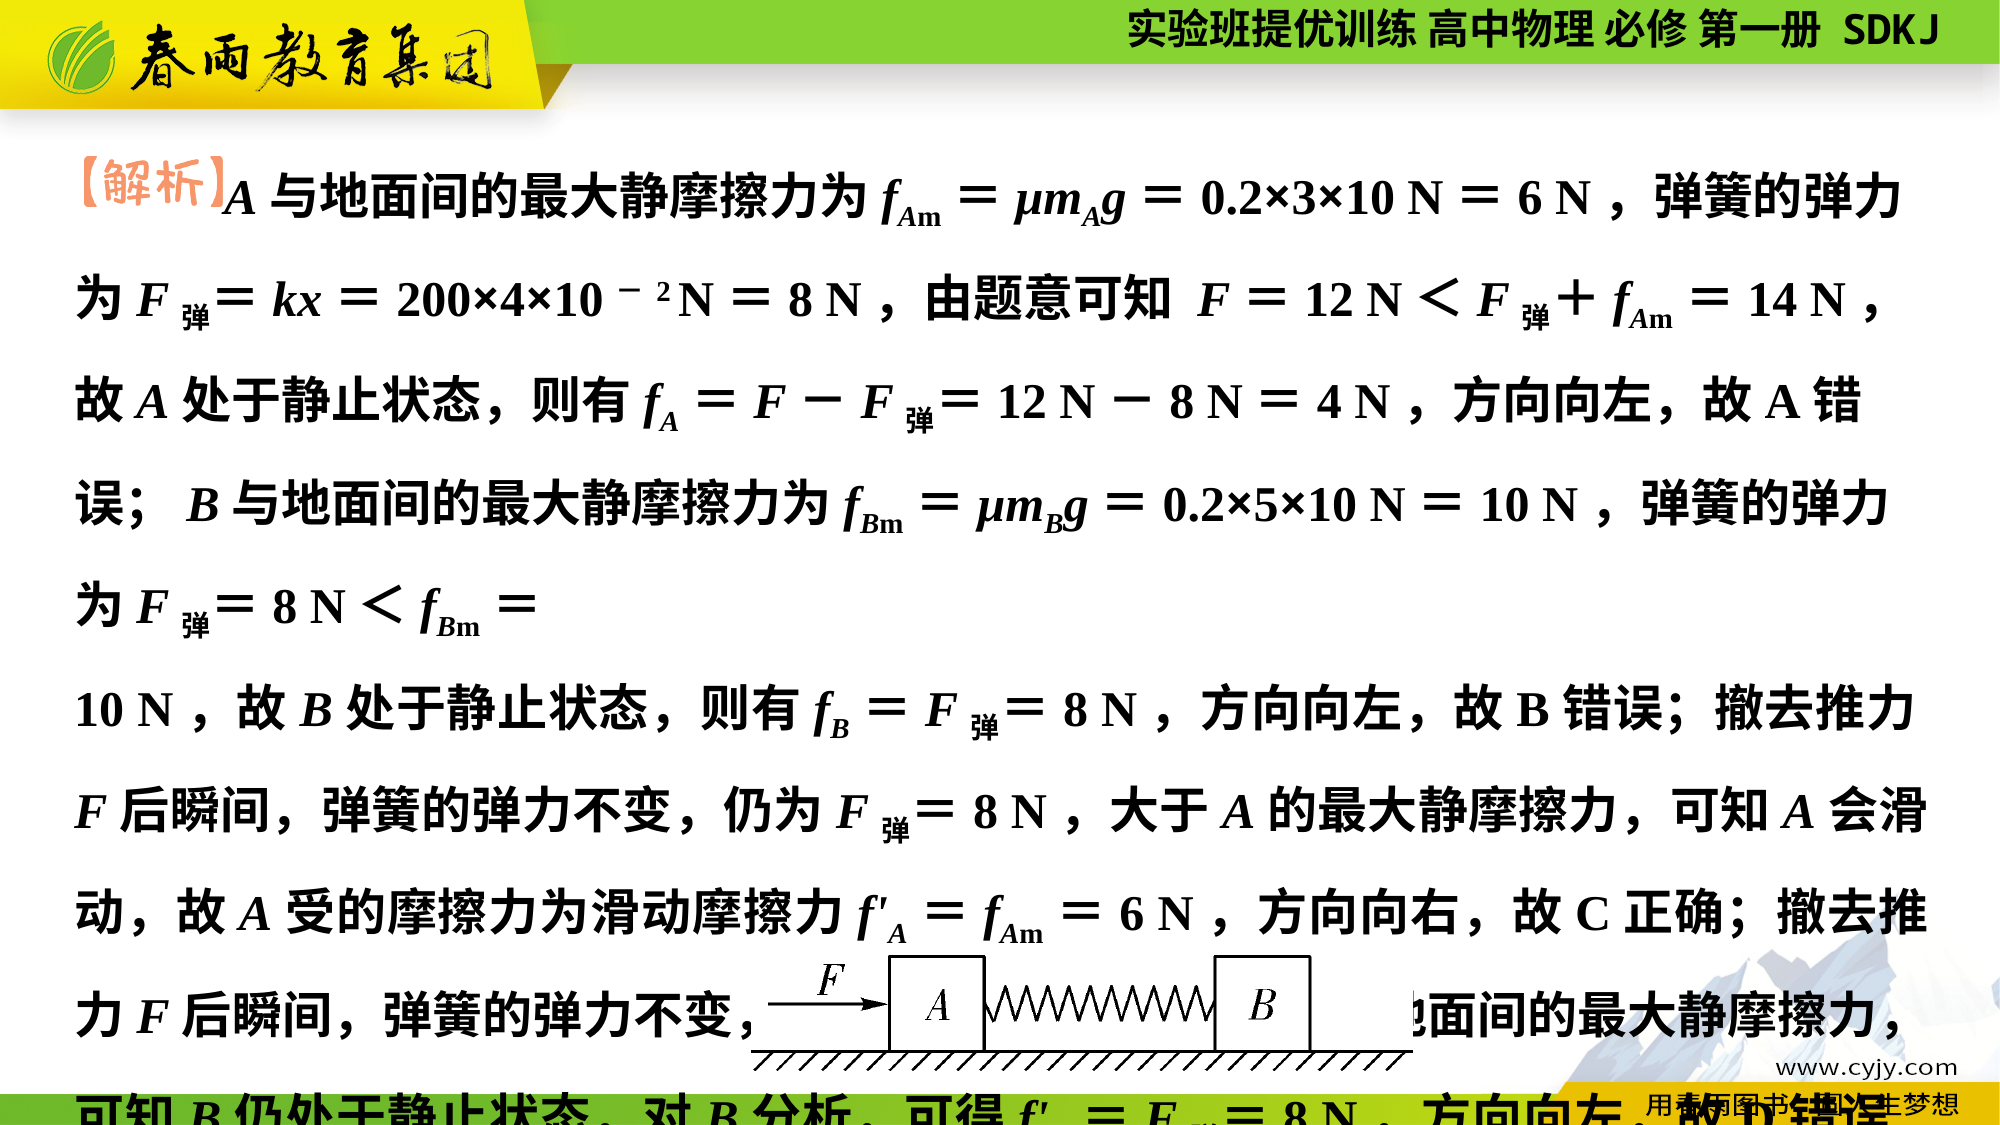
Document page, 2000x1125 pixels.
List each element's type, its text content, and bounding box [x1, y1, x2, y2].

picture [0, 0, 2000, 1125]
list A与地面间的最大静摩擦力为fAm＝μmAg＝0.2×3×10 N＝6 N，弹簧的弹力为F弹＝kx＝200×4×10－2 N＝8 N，由题意可知 F＝12 N＜F弹＋fAm＝14 N，故A处于静止状态，则有fA＝F－F弹＝12 N－8 N＝4 N，方向向左，故A错误；B与地面间的最大静摩擦力为fBm＝μmBg＝0.2×5×10 N＝10 N，弹簧的弹力为F弹＝8 N＜fBm＝ 10 N，故B处于静止状态，则有fB＝F弹＝8 N，方向向左，故B错误；撤去推力F后瞬间，弹簧的弹力不变，仍为F弹＝8 N，大于A的最大静摩擦力，可知A会滑动，故A受的摩擦力为滑动摩擦力f'A＝fAm＝6 N，方向向右，故C正确；撤去推力F后瞬间，弹簧的弹力不变，仍为F弹＝8 N，小于B与地面间的最大静摩擦力，可知B仍处于静止状态，对B分析，可得f'B＝F弹＝8 N，方向向左，故D错误.故选C. [59, 122, 1944, 956]
